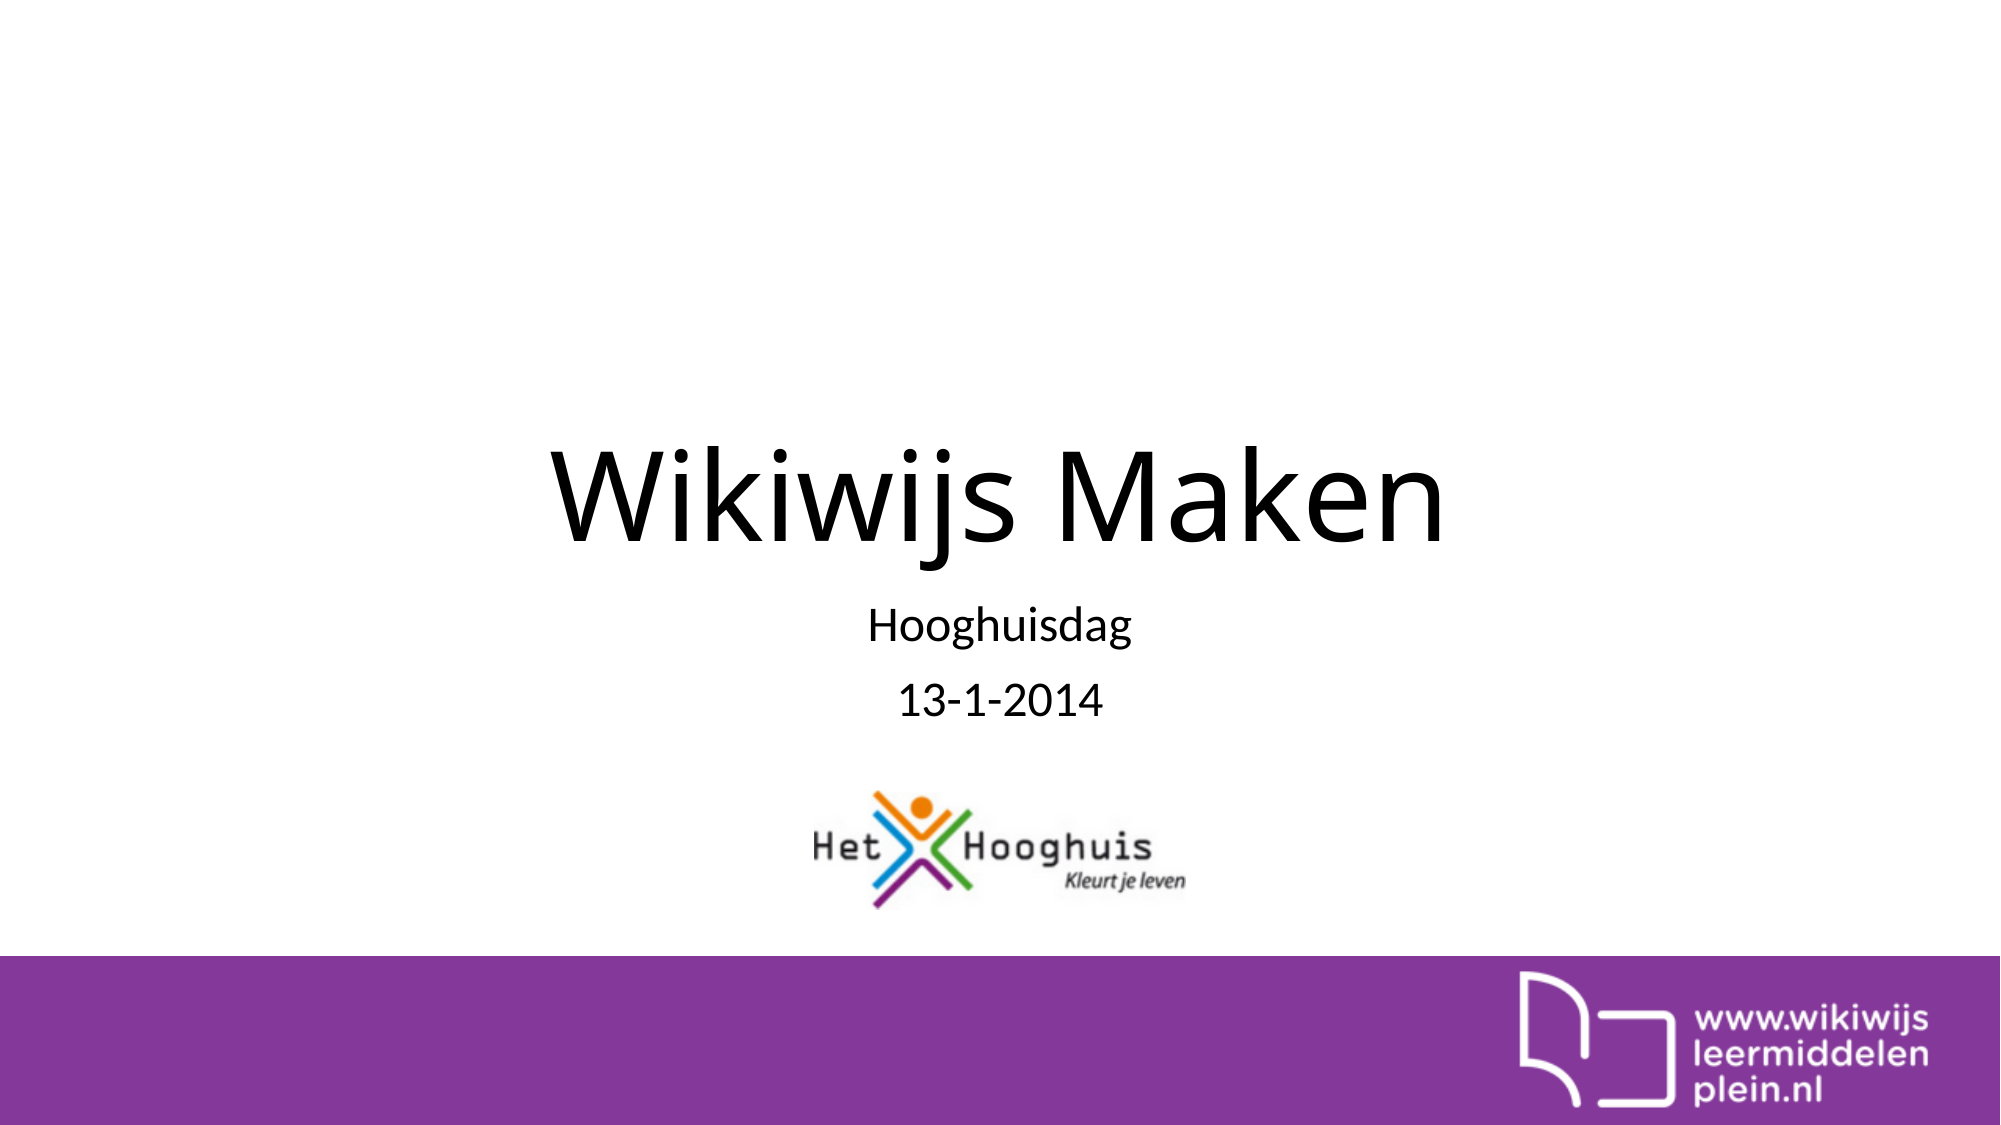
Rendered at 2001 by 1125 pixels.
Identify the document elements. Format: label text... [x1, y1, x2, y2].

text_box [0, 955, 1493, 1125]
picture [814, 790, 1186, 910]
picture [1492, 956, 2000, 1125]
subtitle Hooghuisdag 13-1-2014 [249, 590, 1750, 863]
title Wikiwijs Maken [249, 184, 1750, 576]
